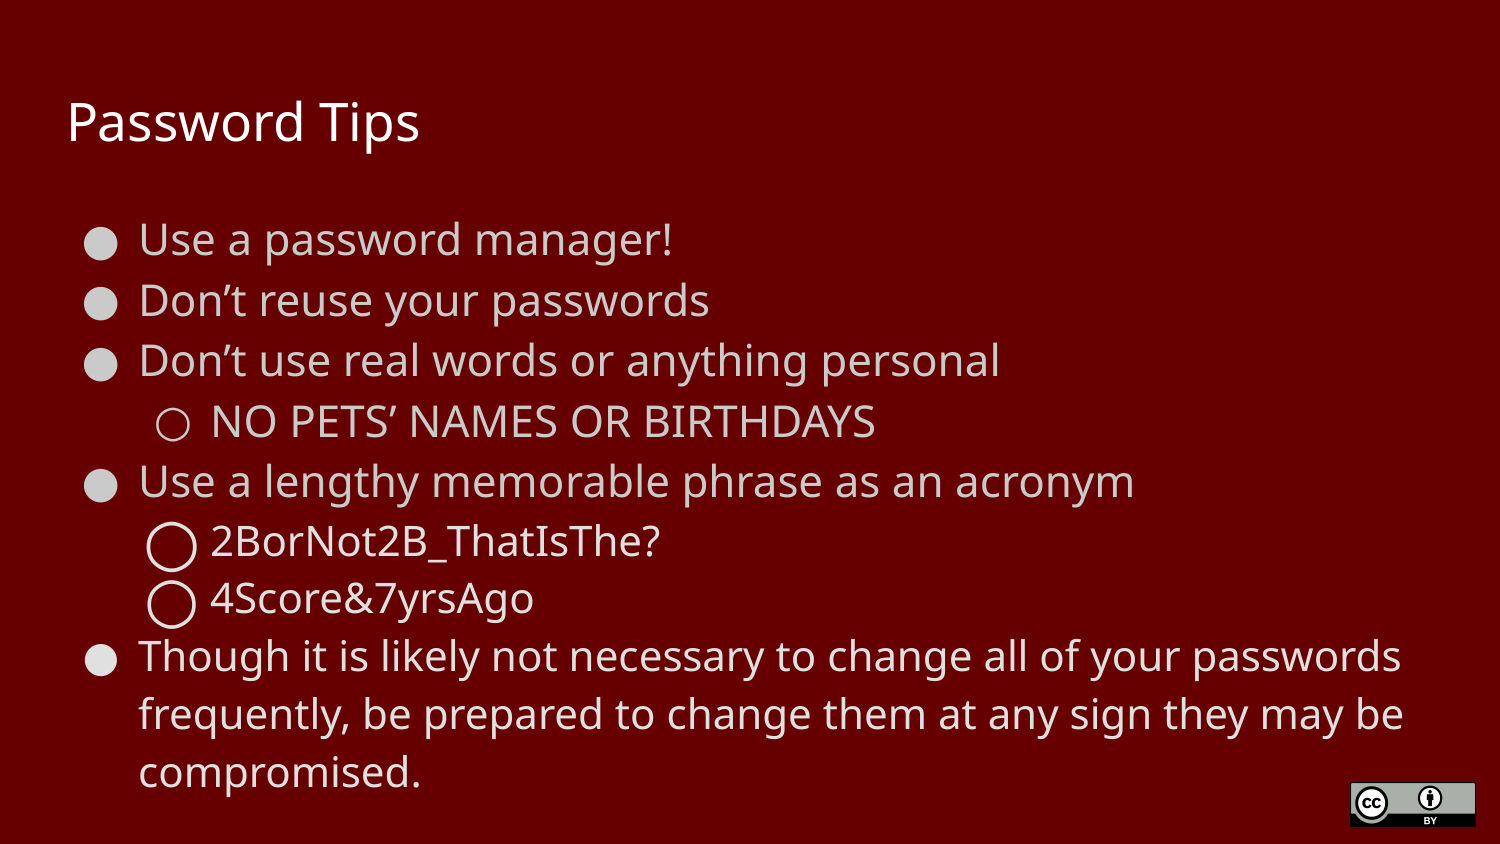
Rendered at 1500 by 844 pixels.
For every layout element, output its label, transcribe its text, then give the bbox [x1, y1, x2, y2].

list Use a password manager! Don’t reuse your passwords Don’t use real words or anything personal NO PETS’ NAMES OR BIRTHDAYS Use a lengthy memorable phrase as an acronym 2BorNot2B_ThatIsThe? 4Score&7yrsAgo Though it is likely not necessary to change all of your passwords frequently, be prepared to change them at any sign they may be compromised. [51, 189, 1449, 817]
title Password Tips [51, 72, 1449, 167]
picture [1349, 782, 1476, 827]
